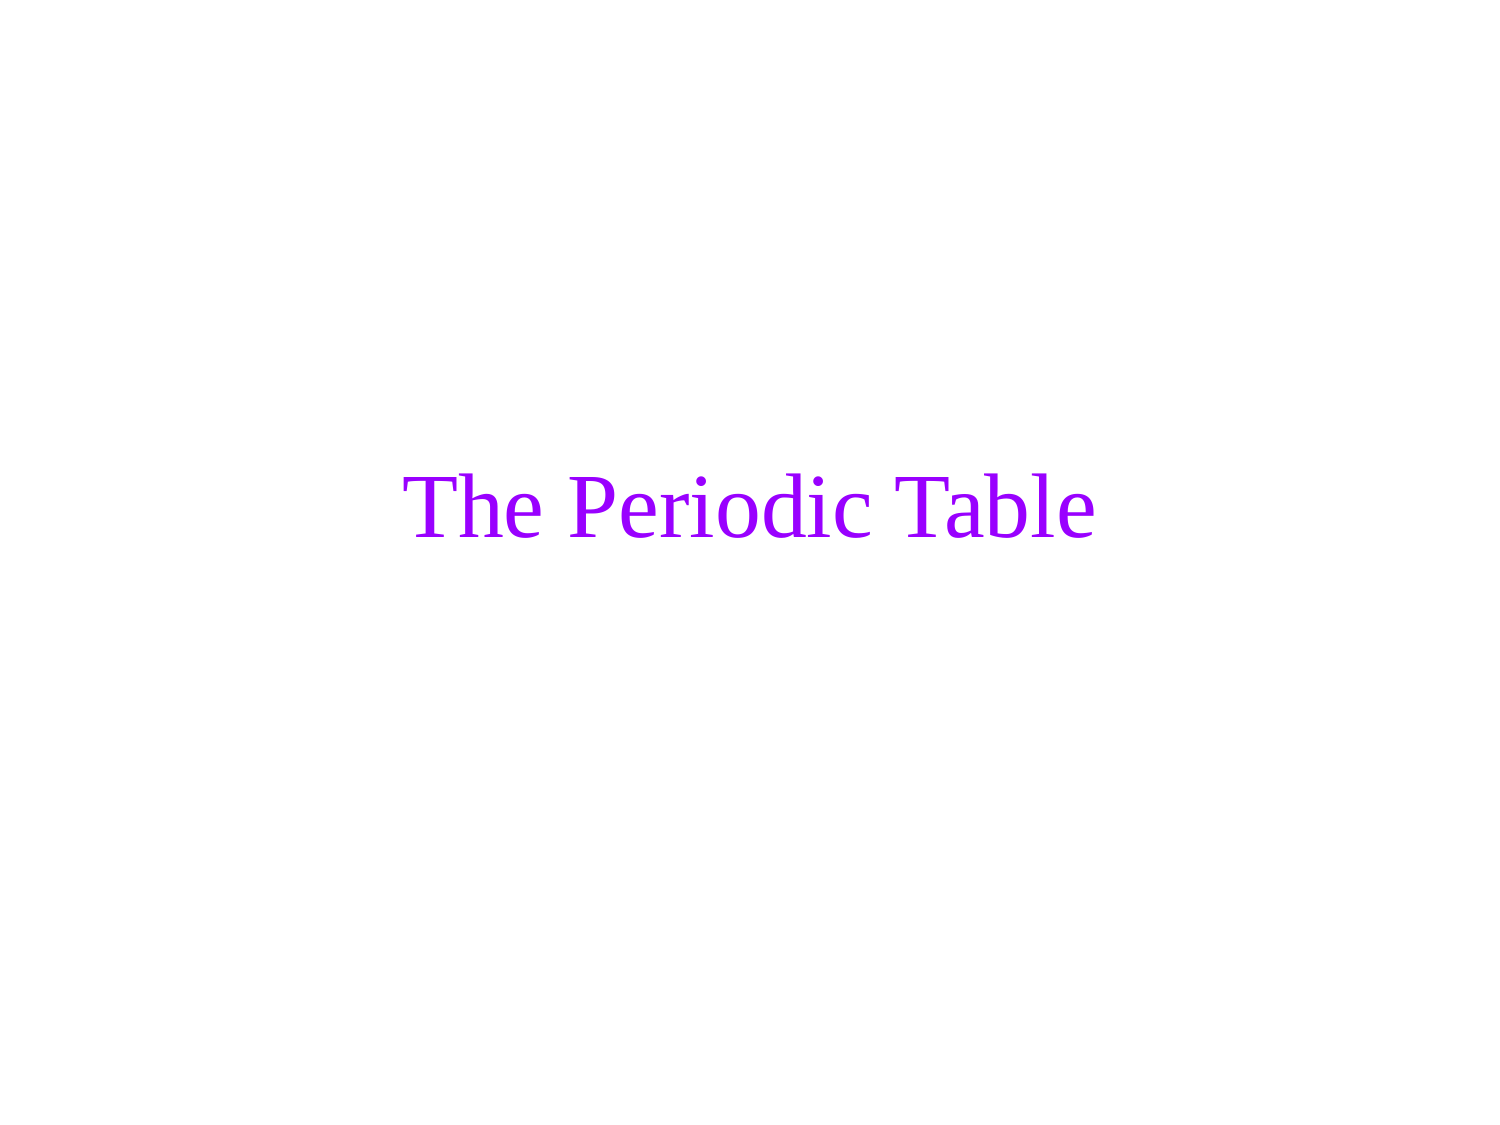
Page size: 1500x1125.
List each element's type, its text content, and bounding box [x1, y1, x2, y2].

text_box The Periodic Table [112, 407, 1388, 595]
